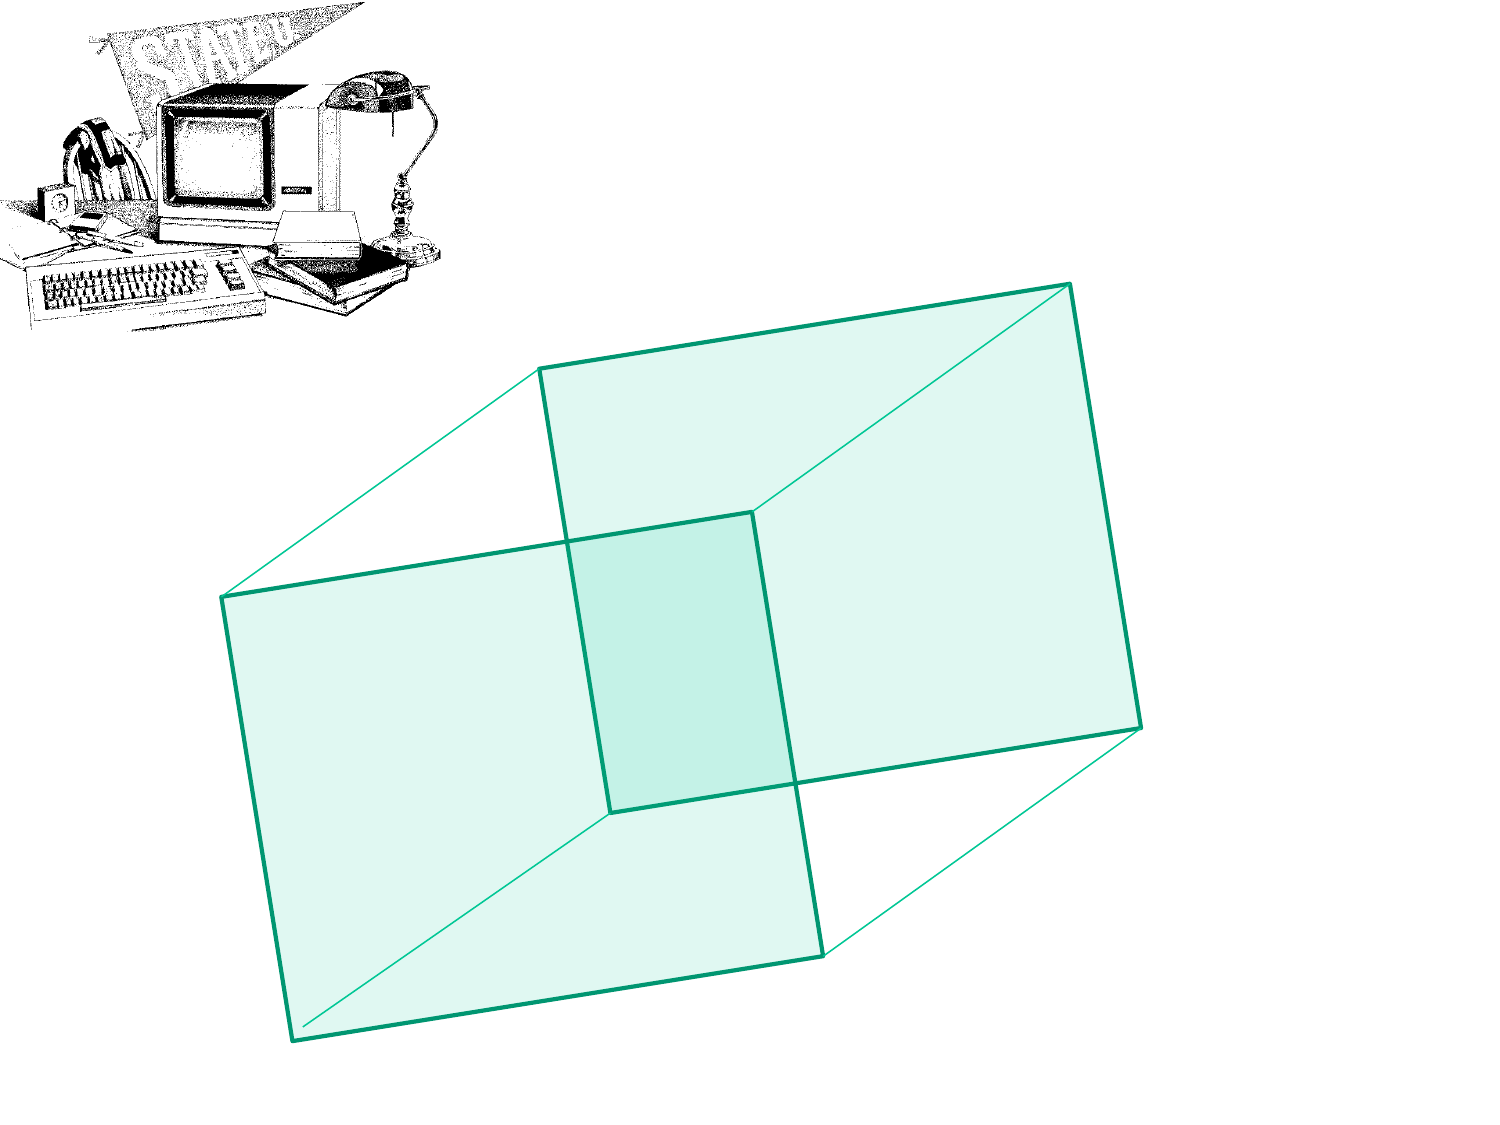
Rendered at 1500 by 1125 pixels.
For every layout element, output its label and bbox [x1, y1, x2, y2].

text_box [905, 281, 1076, 308]
picture [0, 0, 450, 336]
text_box [219, 509, 826, 990]
text_box [806, 754, 1158, 930]
text_box [537, 336, 775, 539]
text_box [287, 838, 626, 1002]
text_box [735, 310, 1087, 486]
text_box [755, 395, 1144, 786]
text_box [285, 1008, 494, 1044]
text_box [205, 395, 556, 571]
